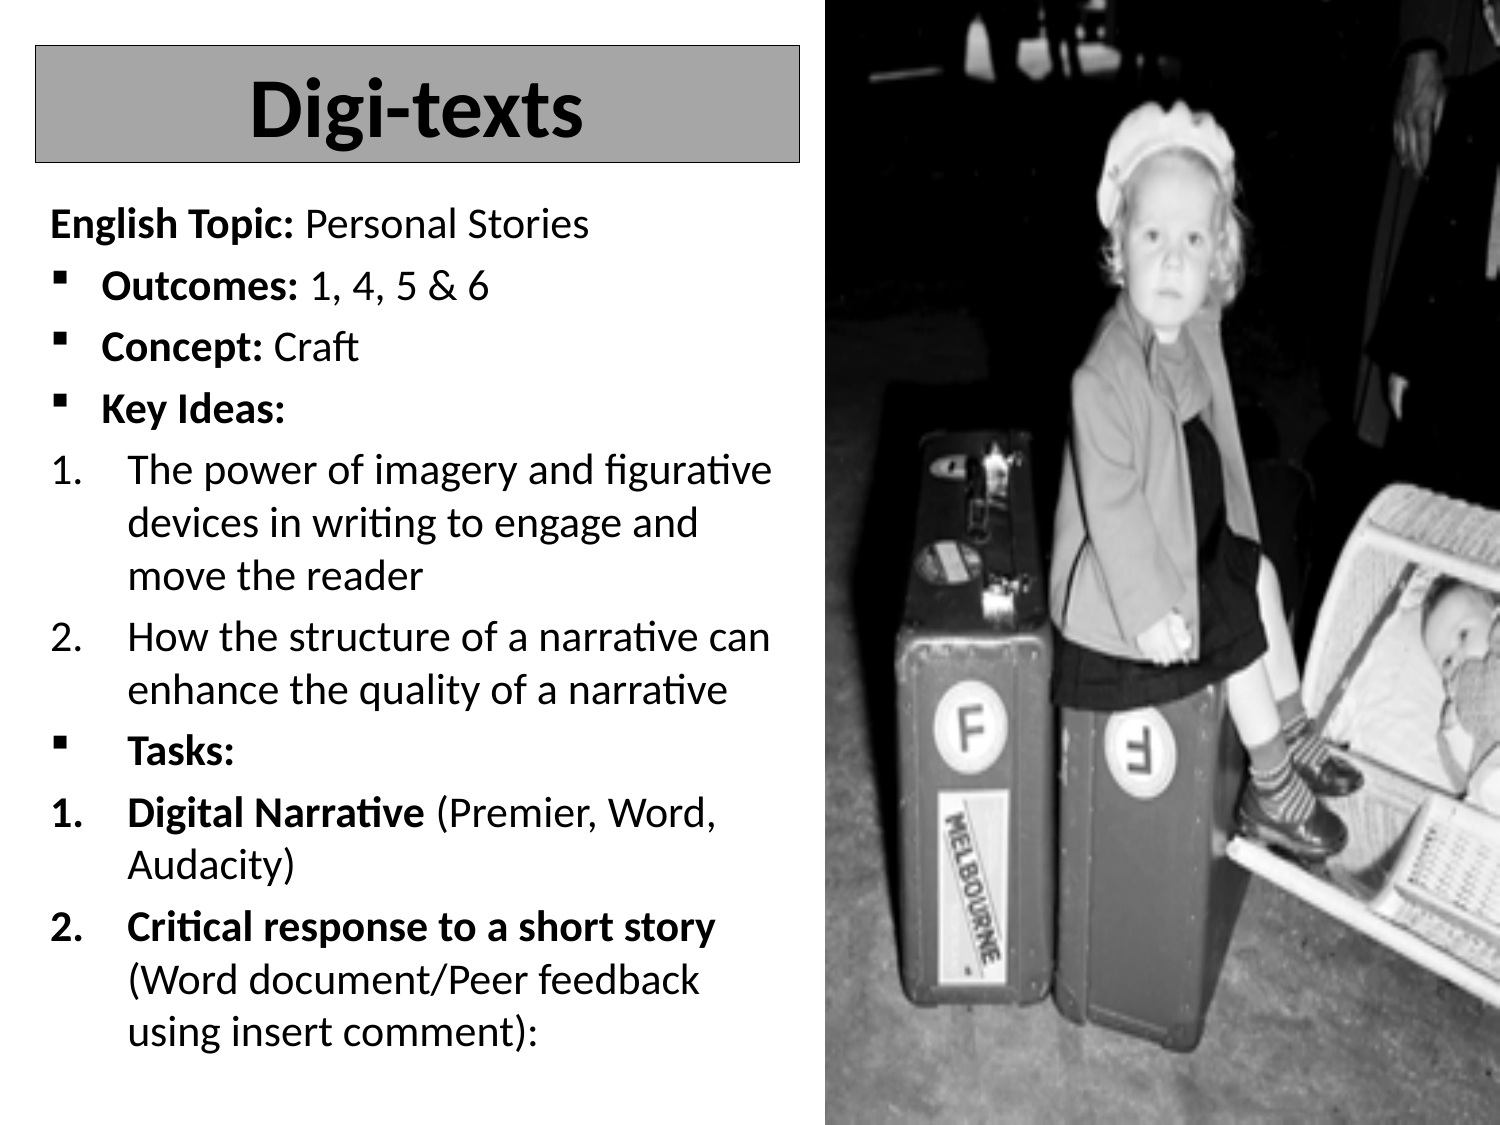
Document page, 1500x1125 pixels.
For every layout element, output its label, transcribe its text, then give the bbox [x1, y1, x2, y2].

list English Topic: Personal Stories Outcomes: 1, 4, 5 & 6 Concept: Craft Key Ideas: The power of imagery and figurative devices in writing to engage and move the reader How the structure of a narrative can enhance the quality of a narrative Tasks: Digital Narrative (Premier, Word, Audacity) Critical response to a short story (Word document/Peer feedback using insert comment): [35, 187, 800, 1079]
title Digi-texts [35, 45, 800, 163]
picture [824, 0, 1500, 1125]
